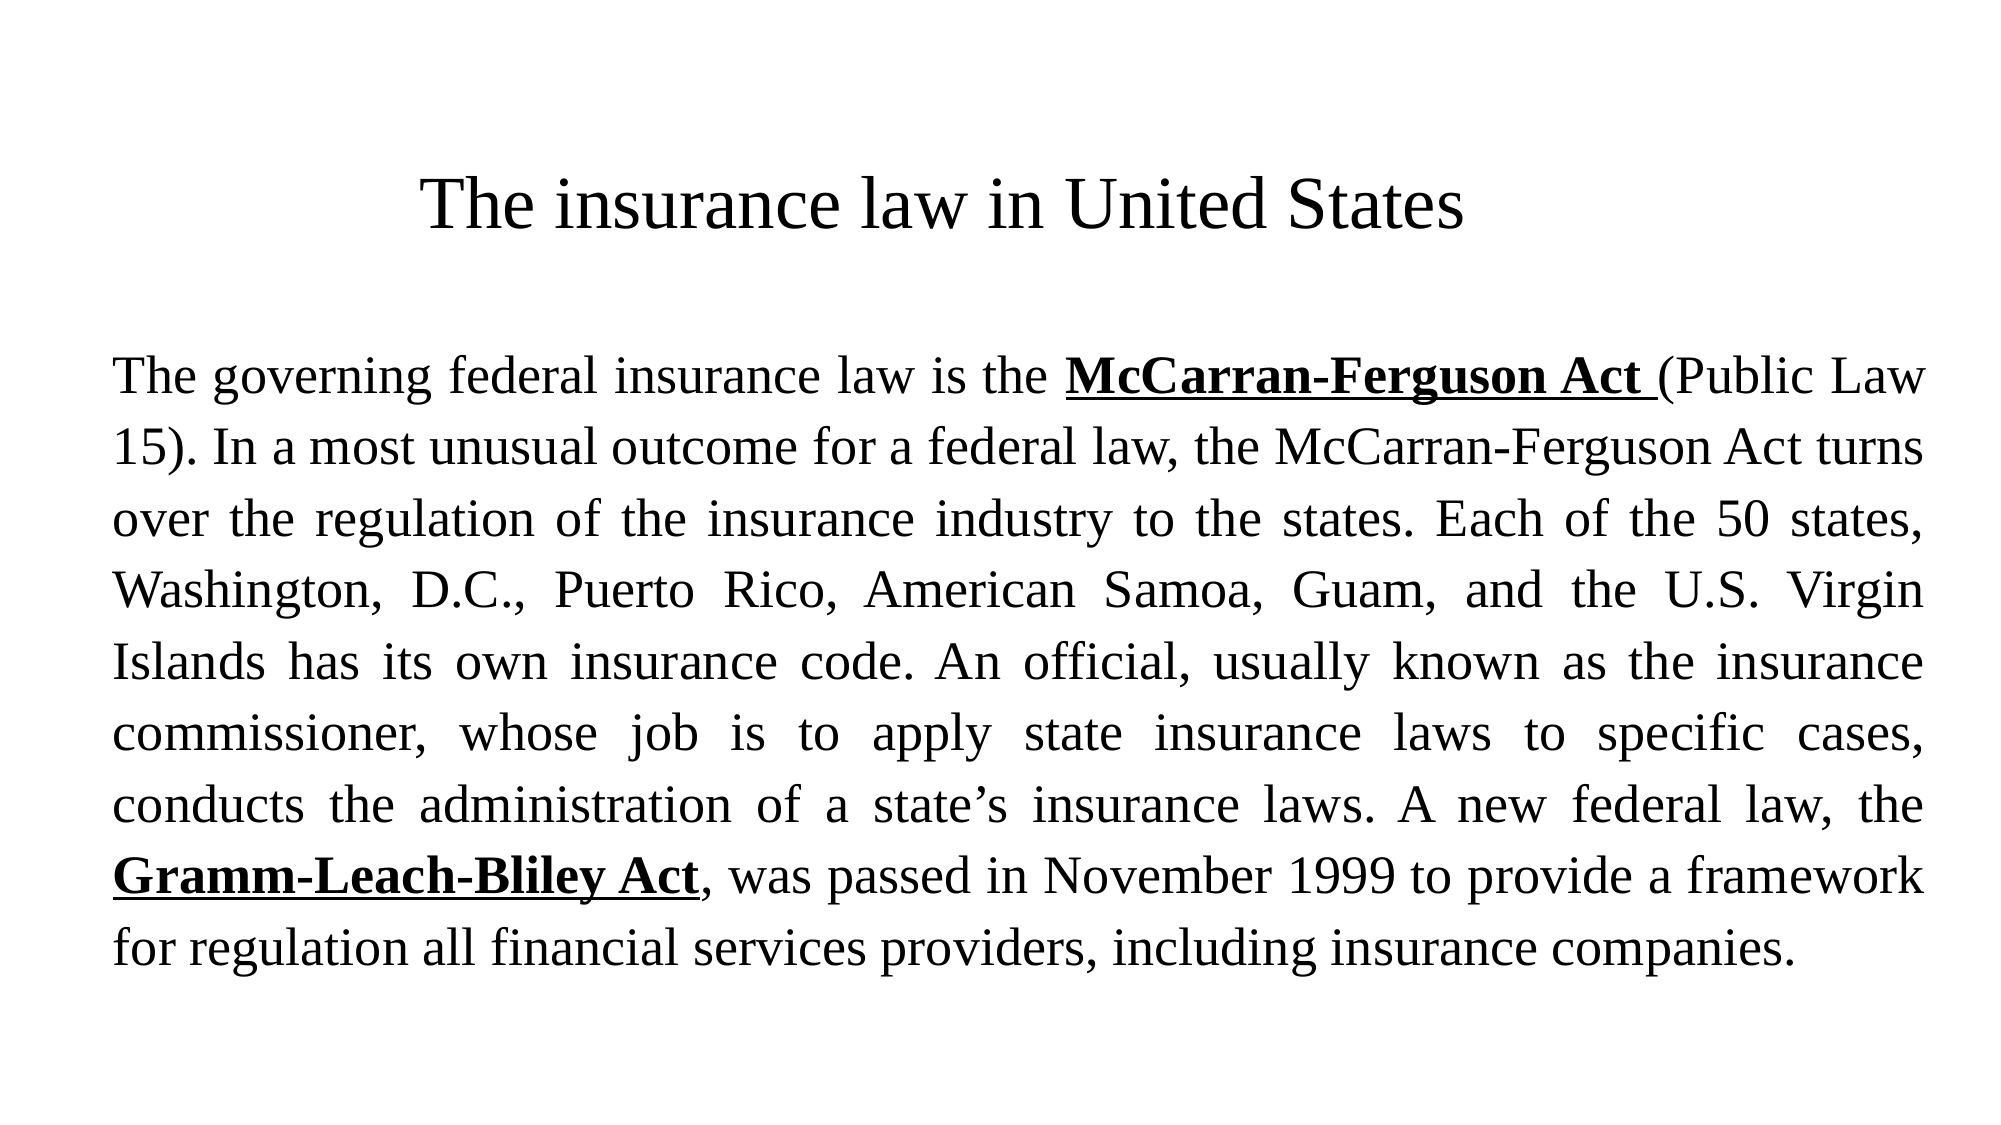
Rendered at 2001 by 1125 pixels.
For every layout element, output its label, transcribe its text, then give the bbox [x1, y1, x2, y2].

title The insurance law in United States [404, 144, 1536, 265]
list The governing federal insurance law is the McCarran-Ferguson Act (Public Law 15). In a most unusual outcome for a federal law, the McCarran-Ferguson Act turns over the regulation of the insurance industry to the states. Each of the 50 states, Washington, D.C., Puerto Rico, American Samoa, Guam, and the U.S. Virgin Islands has its own insurance code. An official, usually known as the insurance commissioner, whose job is to apply state insurance laws to specific cases, conducts the administration of a state’s insurance laws. A new federal law, the Gramm-Leach-Bliley Act, was passed in November 1999 to provide a framework for regulation all financial services providers, including insurance companies. [97, 325, 1942, 968]
